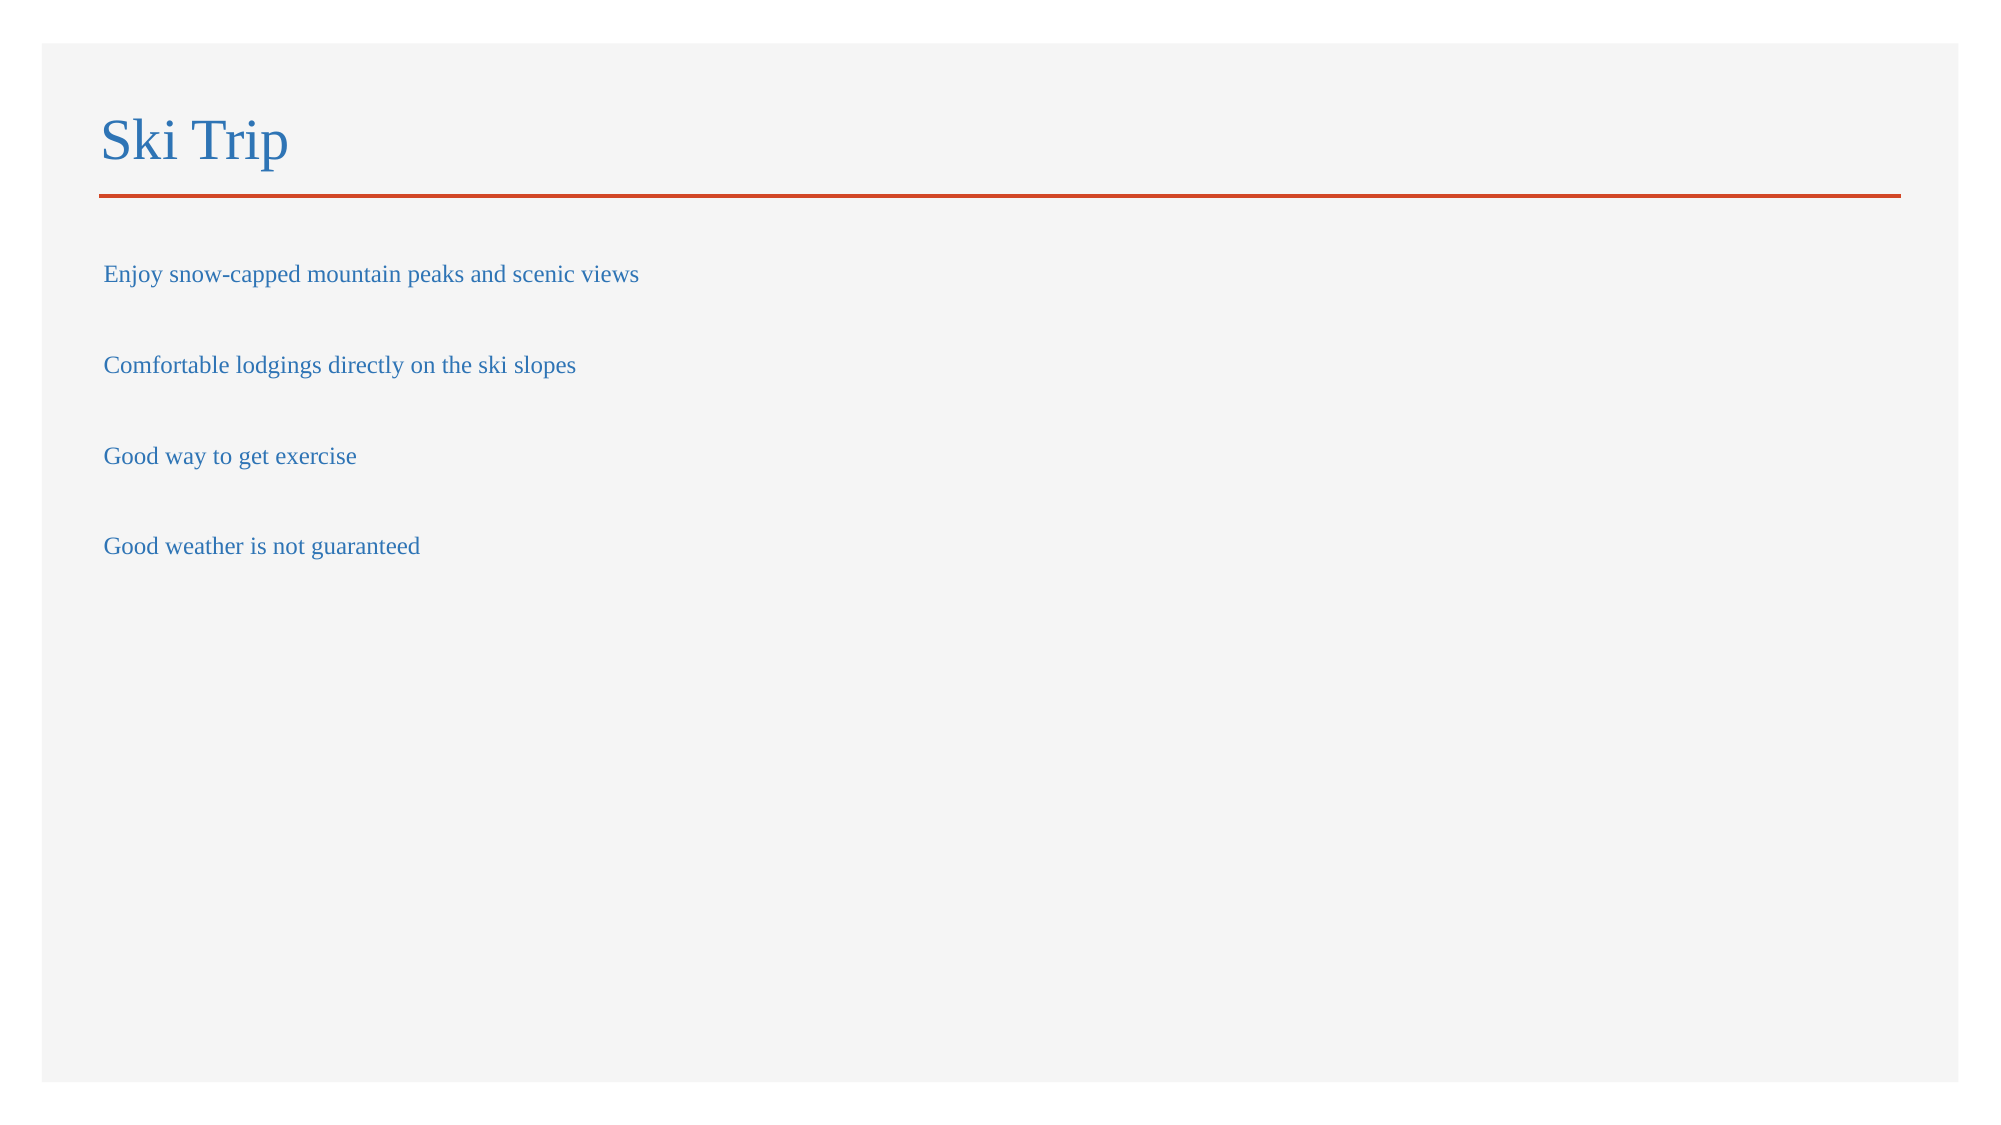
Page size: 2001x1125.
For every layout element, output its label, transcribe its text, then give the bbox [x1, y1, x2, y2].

title Ski Trip [85, 73, 1214, 179]
list Enjoy snow-capped mountain peaks and scenic views Comfortable lodgings directly on the ski slopes Good way to get exercise Good weather is not guaranteed [88, 235, 813, 888]
